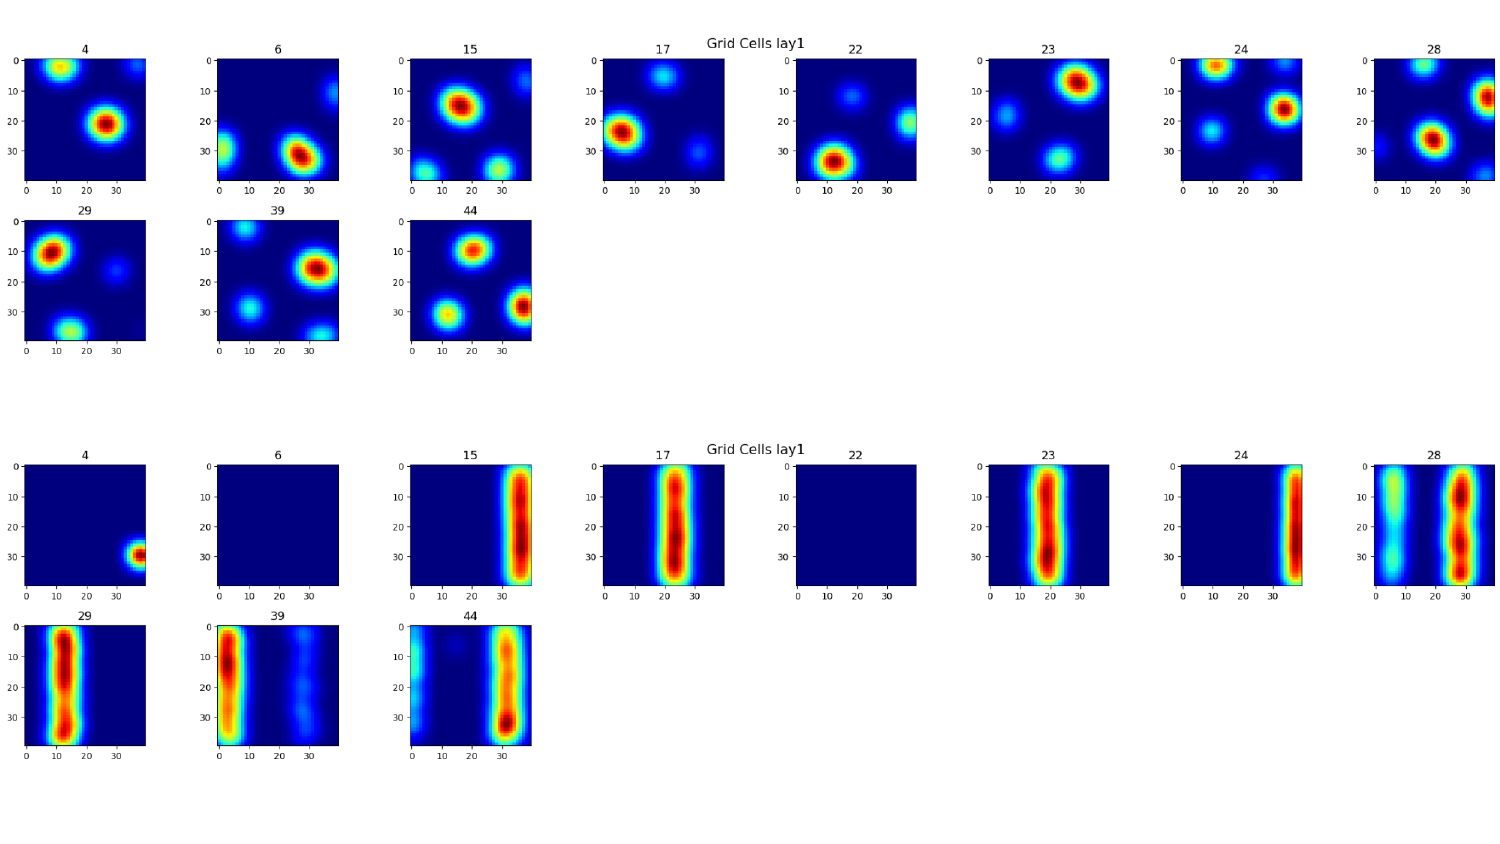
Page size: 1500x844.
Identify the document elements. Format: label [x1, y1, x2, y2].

picture [0, 436, 1500, 767]
picture [0, 31, 1500, 362]
